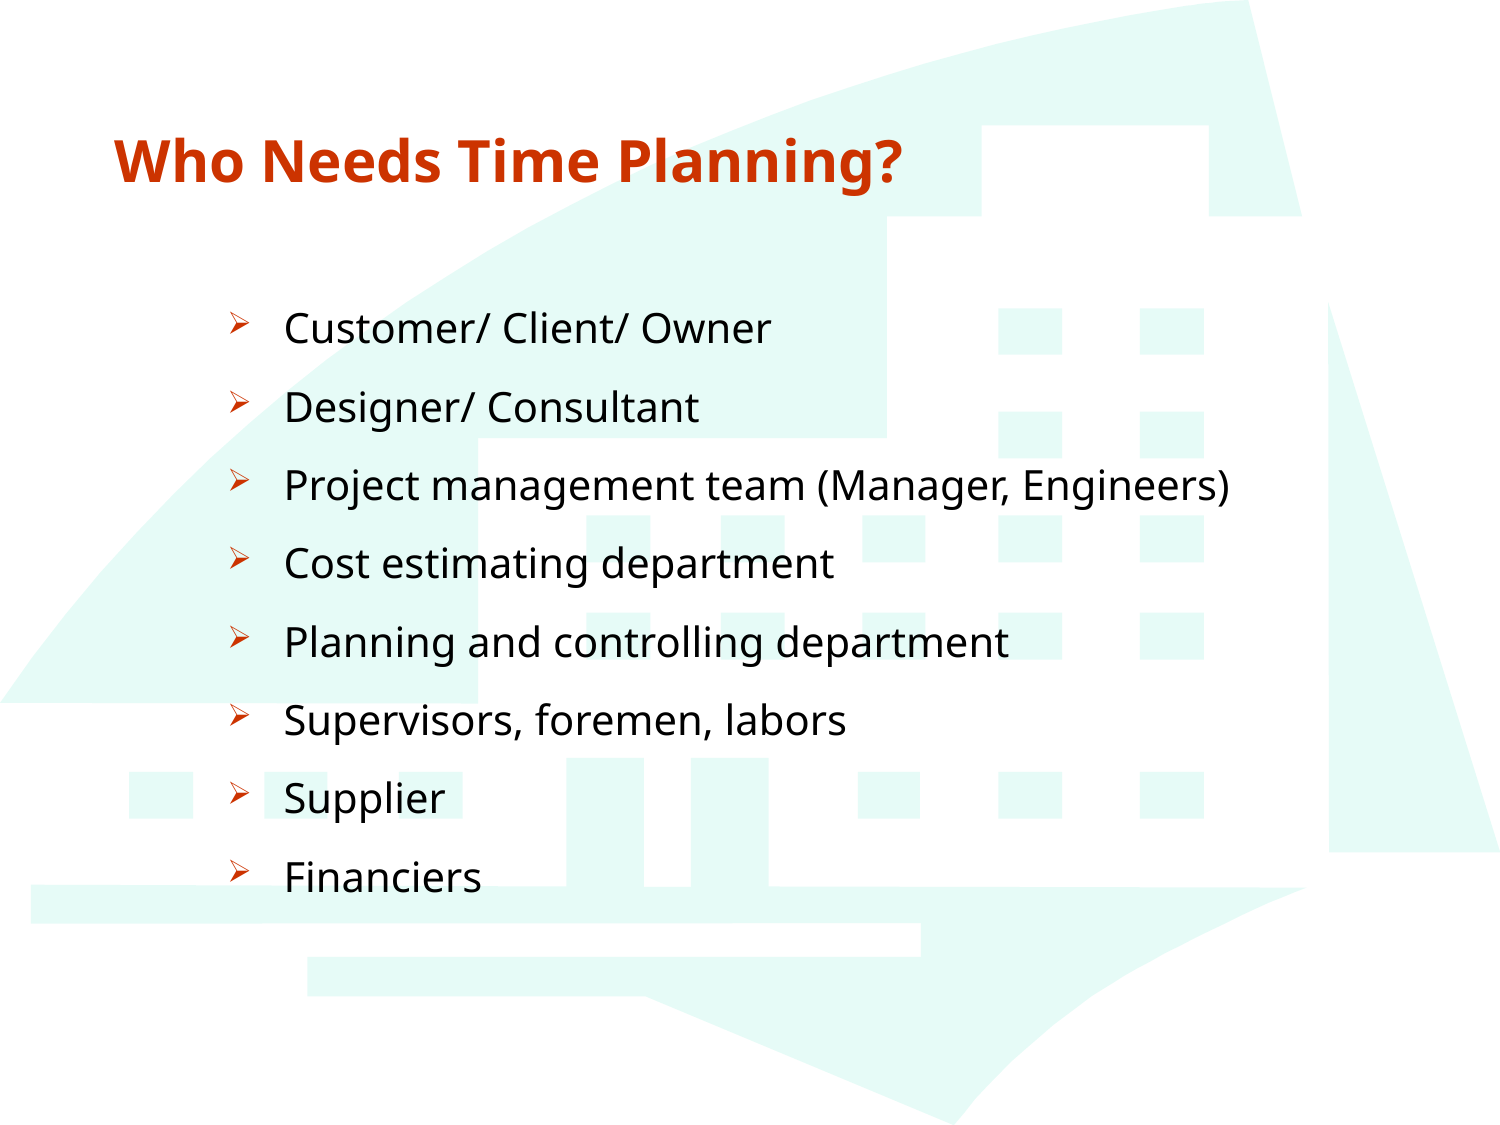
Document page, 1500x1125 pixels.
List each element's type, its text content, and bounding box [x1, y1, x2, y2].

list Customer/ Client/ Owner Designer/ Consultant Project management team (Manager, Engineers) Cost estimating department Planning and controlling department Supervisors, foremen, labors Supplier Financiers [212, 275, 1288, 987]
title Who Needs Time Planning? [99, 125, 1036, 210]
